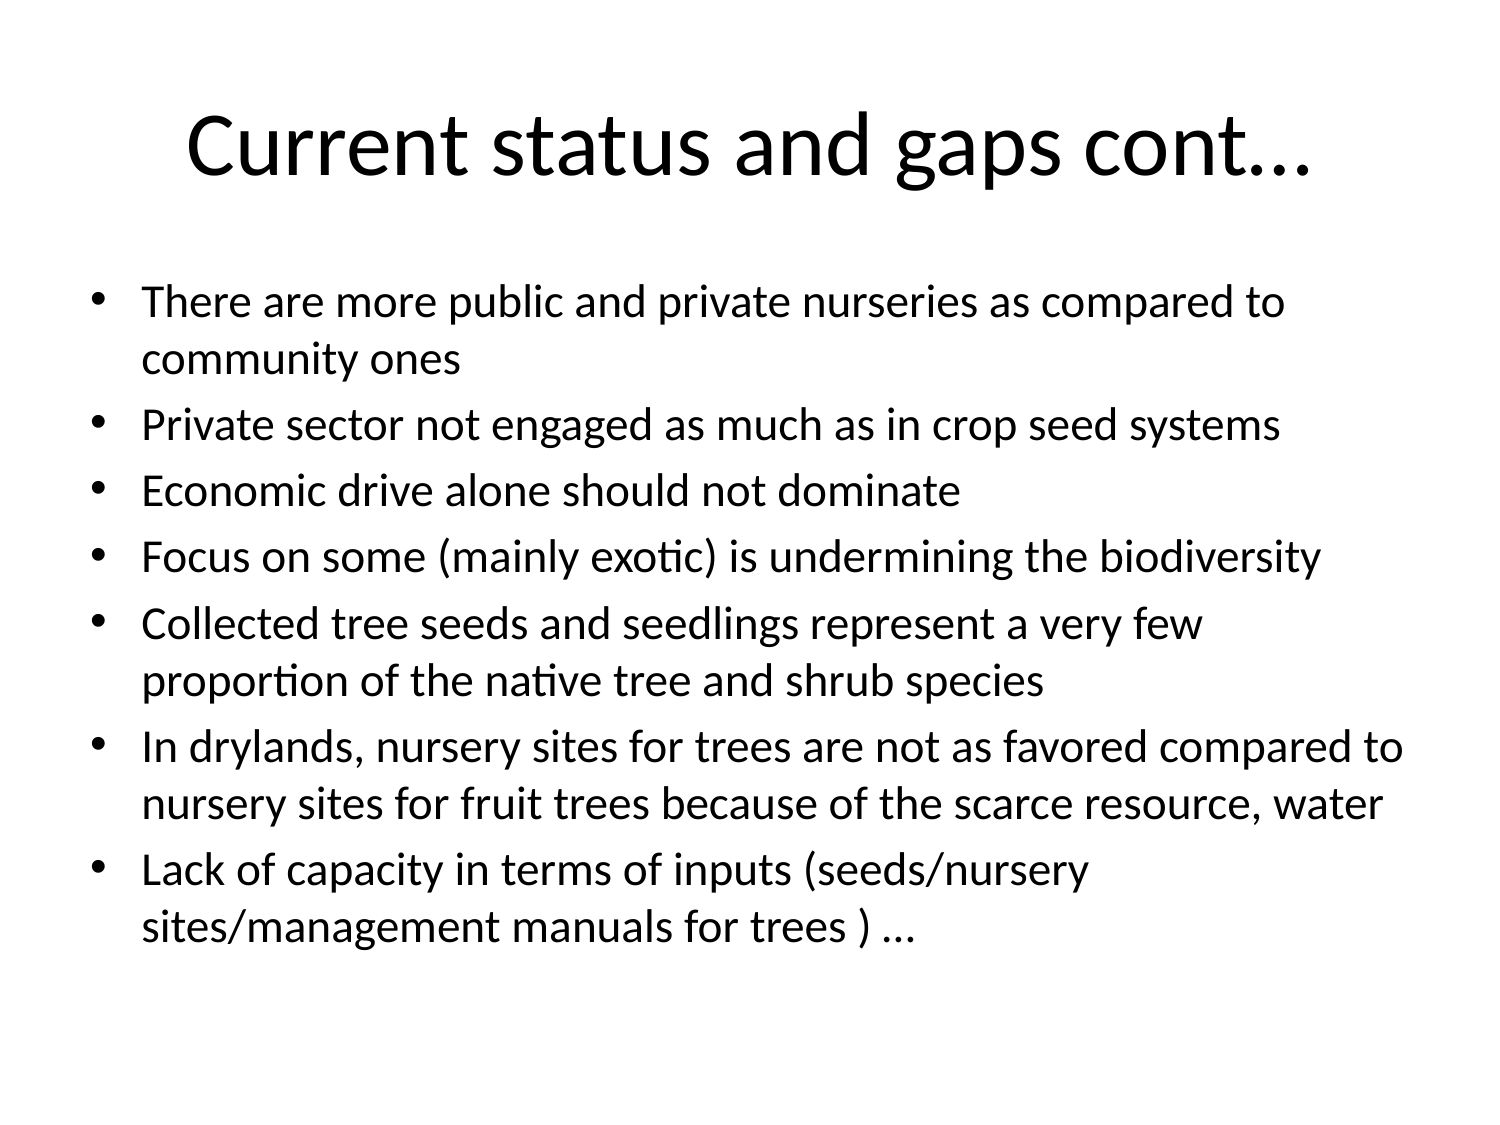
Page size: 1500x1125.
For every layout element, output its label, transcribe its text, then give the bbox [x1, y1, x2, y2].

list There are more public and private nurseries as compared to community ones Private sector not engaged as much as in crop seed systems Economic drive alone should not dominate Focus on some (mainly exotic) is undermining the biodiversity Collected tree seeds and seedlings represent a very few proportion of the native tree and shrub species In drylands, nursery sites for trees are not as favored compared to nursery sites for fruit trees because of the scarce resource, water Lack of capacity in terms of inputs (seeds/nursery sites/management manuals for trees ) … [75, 262, 1425, 1005]
title Current status and gaps cont… [75, 45, 1425, 233]
